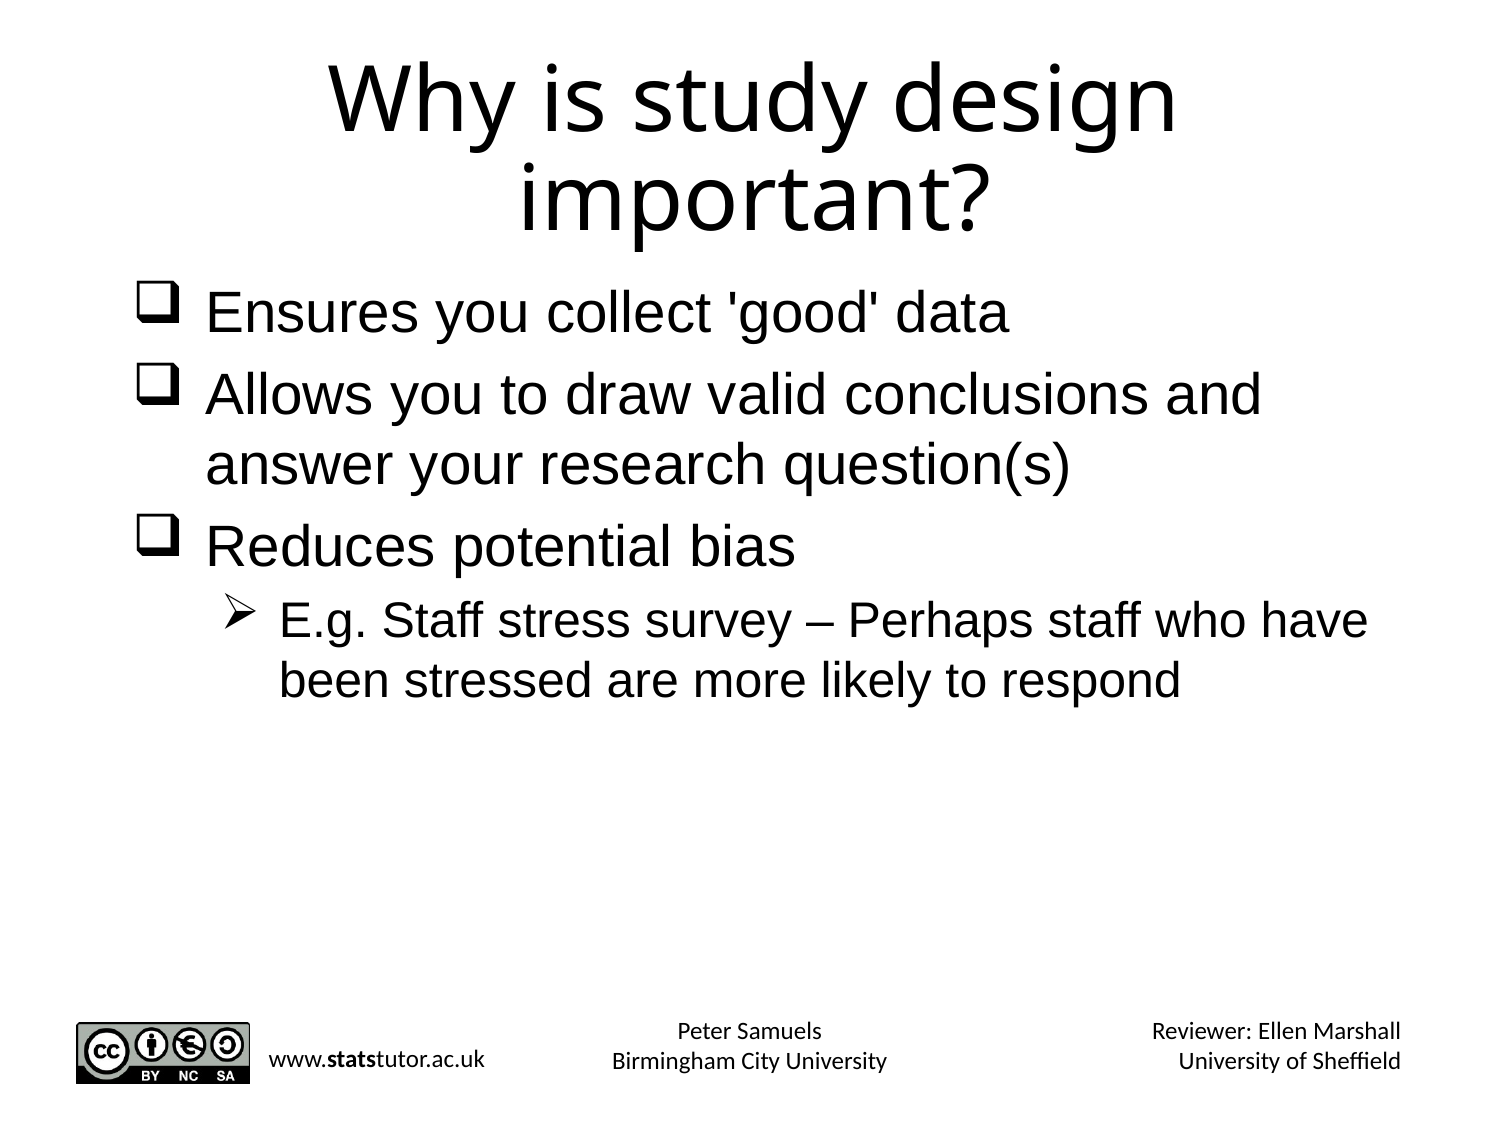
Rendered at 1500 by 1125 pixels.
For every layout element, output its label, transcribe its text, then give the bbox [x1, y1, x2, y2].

text_box Reviewer: Ellen Marshall University of Sheffield [1038, 1007, 1417, 1083]
title Why is study design important? [117, 46, 1393, 256]
picture [76, 1022, 251, 1084]
list Ensures you collect 'good' data Allows you to draw valid conclusions and answer your research question(s) Reduces potential bias E.g. Staff stress survey – Perhaps staff who have been stressed are more likely to respond [117, 267, 1393, 953]
text_box www.statstutor.ac.uk [254, 1035, 538, 1080]
text_box Peter Samuels Birmingham City University [549, 1007, 951, 1083]
